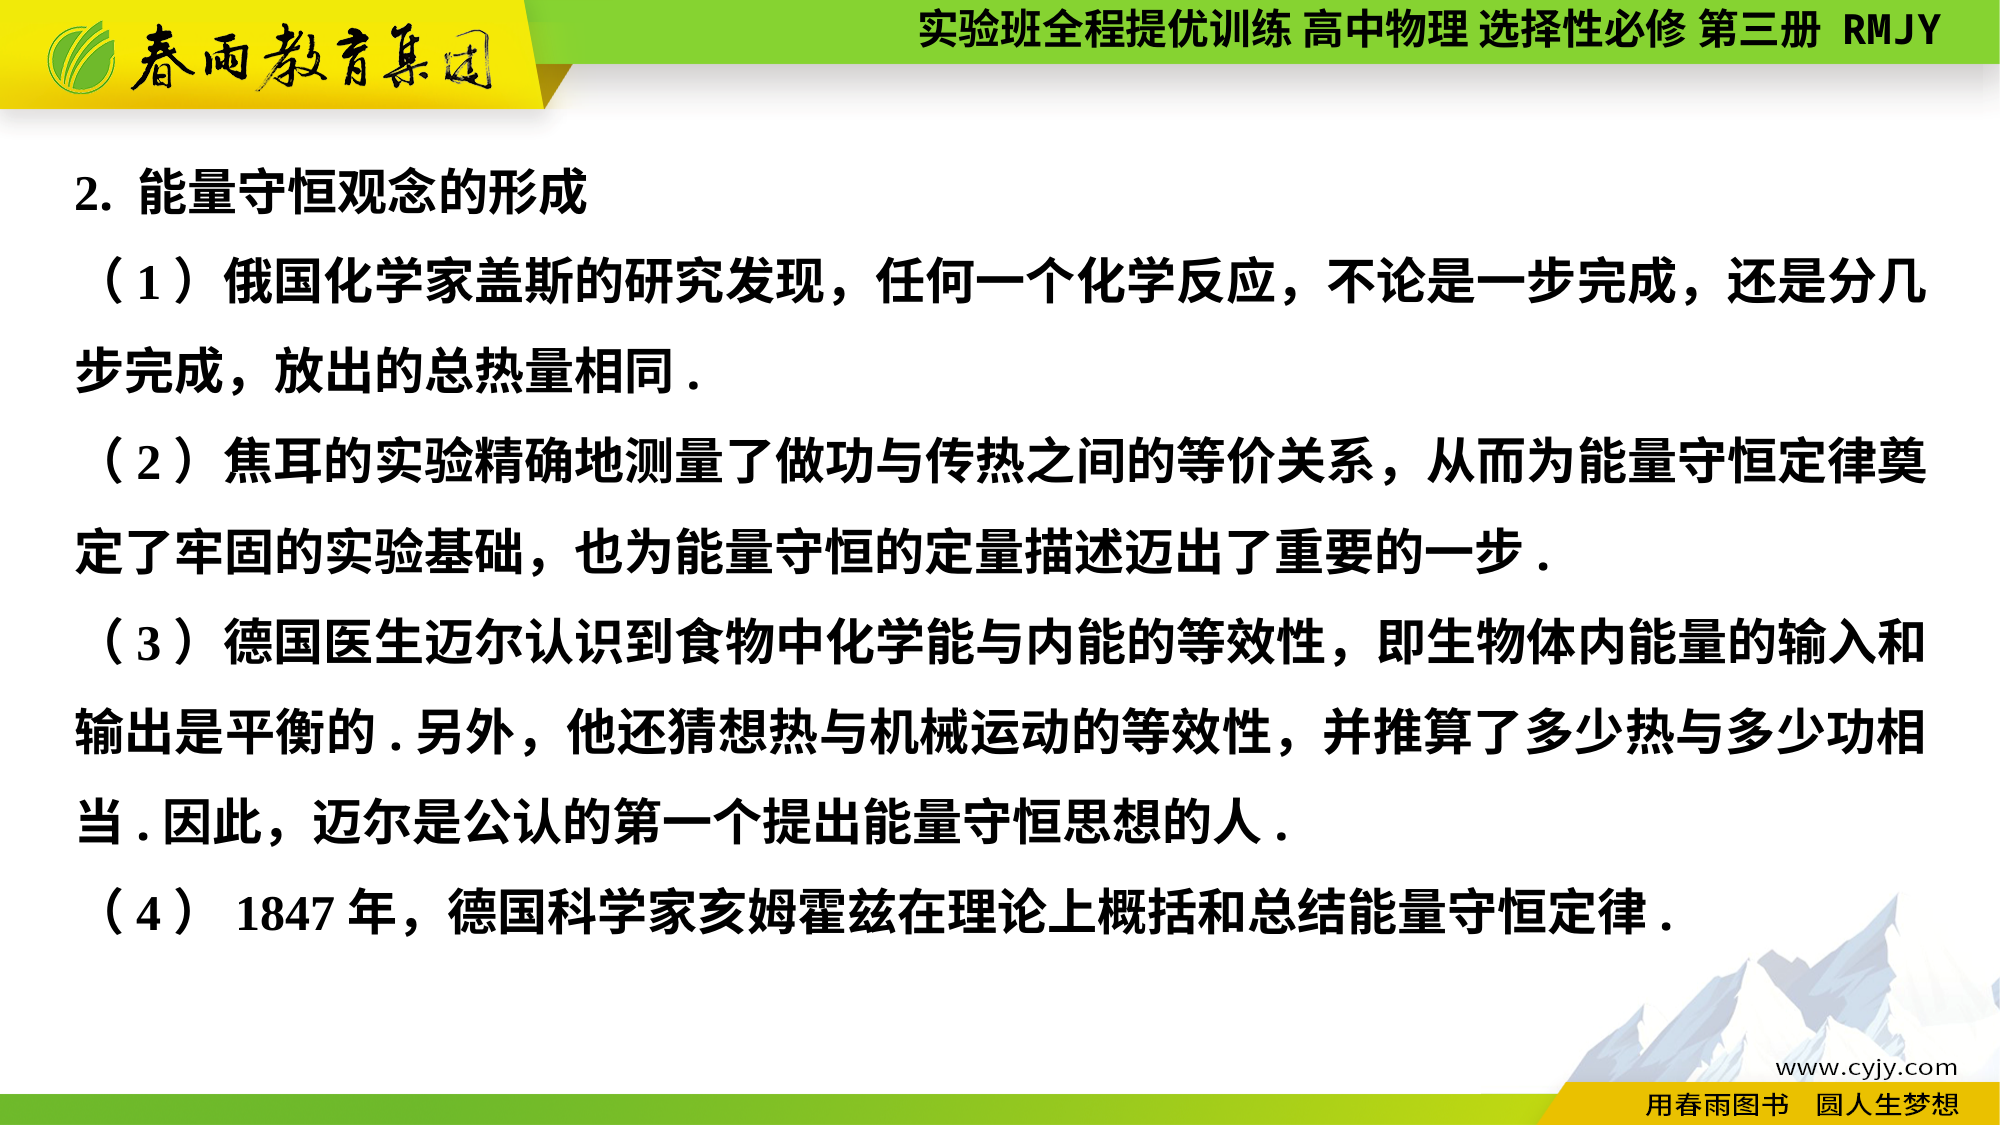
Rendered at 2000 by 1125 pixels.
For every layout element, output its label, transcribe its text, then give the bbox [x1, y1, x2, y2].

list 2. 能量守恒观念的形成 （1）俄国化学家盖斯的研究发现，任何一个化学反应，不论是一步完成，还是分几步完成，放出的总热量相同. （2）焦耳的实验精确地测量了做功与传热之间的等价关系，从而为能量守恒定律奠定了牢固的实验基础，也为能量守恒的定量描述迈出了重要的一步. （3）德国医生迈尔认识到食物中化学能与内能的等效性，即生物体内能量的输入和输出是平衡的.另外，他还猜想热与机械运动的等效性，并推算了多少热与多少功相当.因此，迈尔是公认的第一个提出能量守恒思想的人. （4）1847年，德国科学家亥姆霍兹在理论上概括和总结能量守恒定律. [59, 122, 1944, 944]
picture [0, 0, 2000, 1125]
